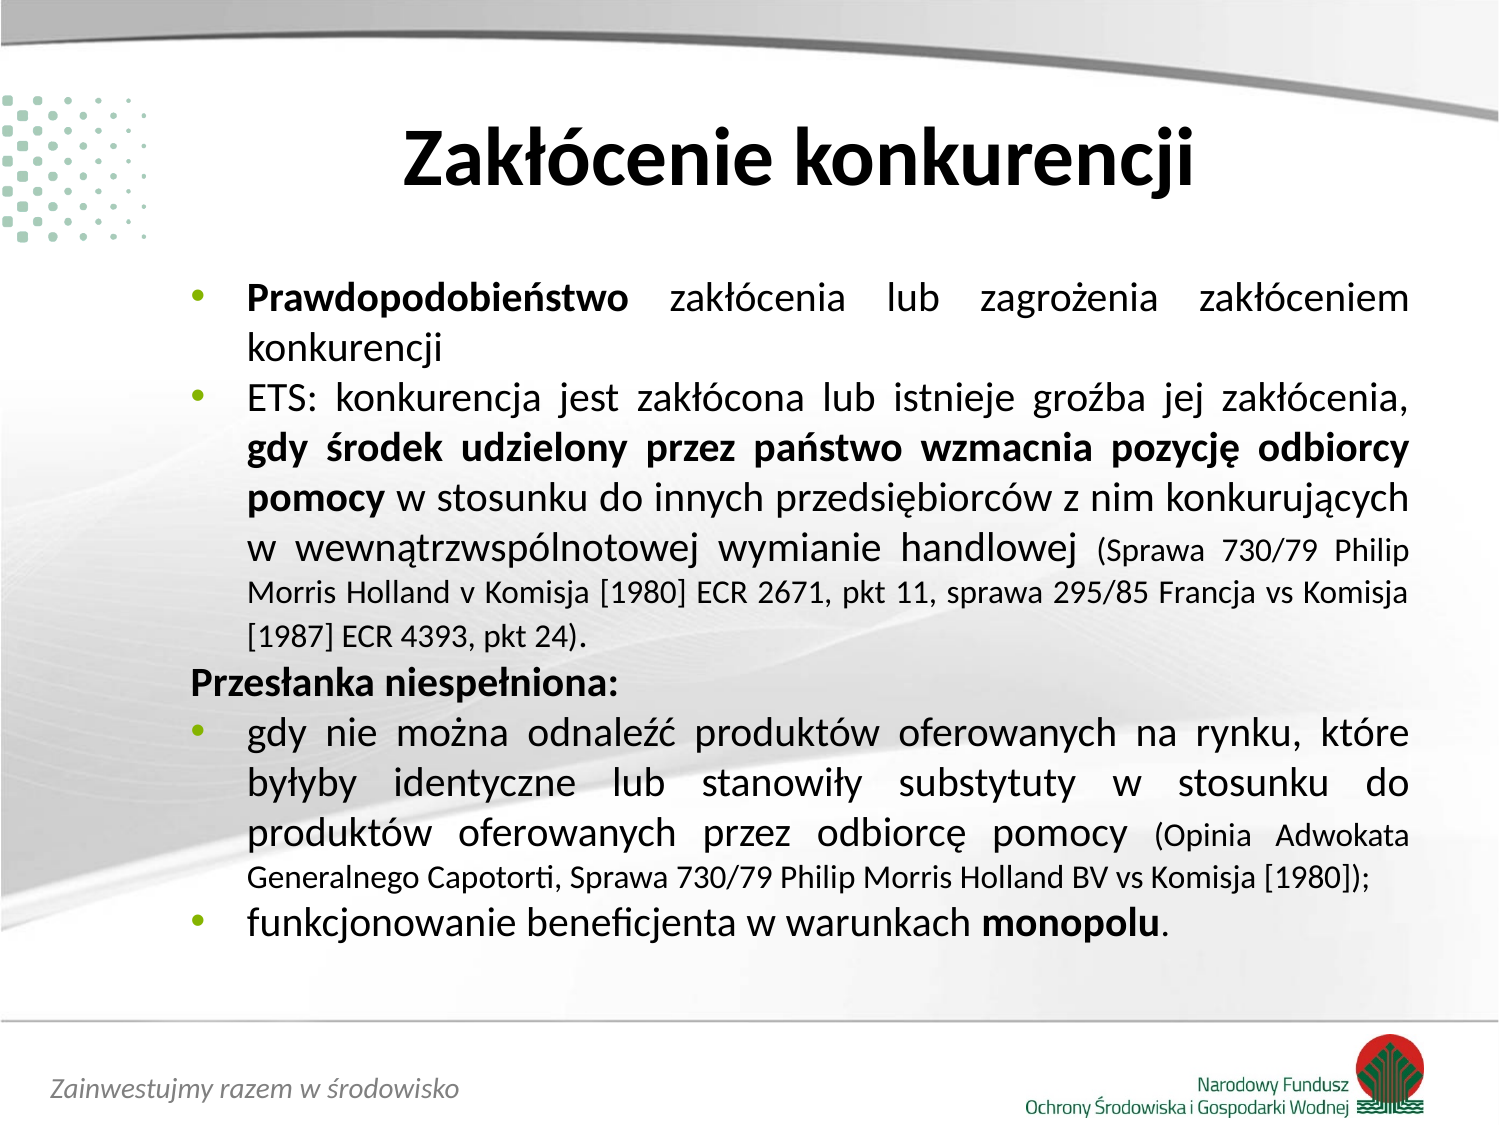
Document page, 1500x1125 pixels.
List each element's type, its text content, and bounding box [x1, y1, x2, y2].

text_box Prawdopodobieństwo zakłócenia lub zagrożenia zakłóceniem konkurencji ETS: konkurencja jest zakłócona lub istnieje groźba jej zakłócenia, gdy środek udzielony przez państwo wzmacnia pozycję odbiorcy pomocy w stosunku do innych przedsiębiorców z nim konkurujących w wewnątrzwspólnotowej wymianie handlowej (Sprawa 730/79 Philip Morris Holland v Komisja [1980] ECR 2671, pkt 11, sprawa 295/85 Francja vs Komisja [1987] ECR 4393, pkt 24). Przesłanka niespełniona: gdy nie można odnaleźć produktów oferowanych na rynku, które byłyby identyczne lub stanowiły substytuty w stosunku do produktów oferowanych przez odbiorcę pomocy (Opinia Adwokata Generalnego Capotorti, Sprawa 730/79 Philip Morris Holland BV vs Komisja [1980]); funkcjonowanie beneficjenta w warunkach monopolu. [175, 262, 1425, 1005]
picture [1026, 1034, 1424, 1118]
picture [0, 0, 1499, 1023]
text_box Zakłócenie konkurencji [175, 58, 1425, 246]
